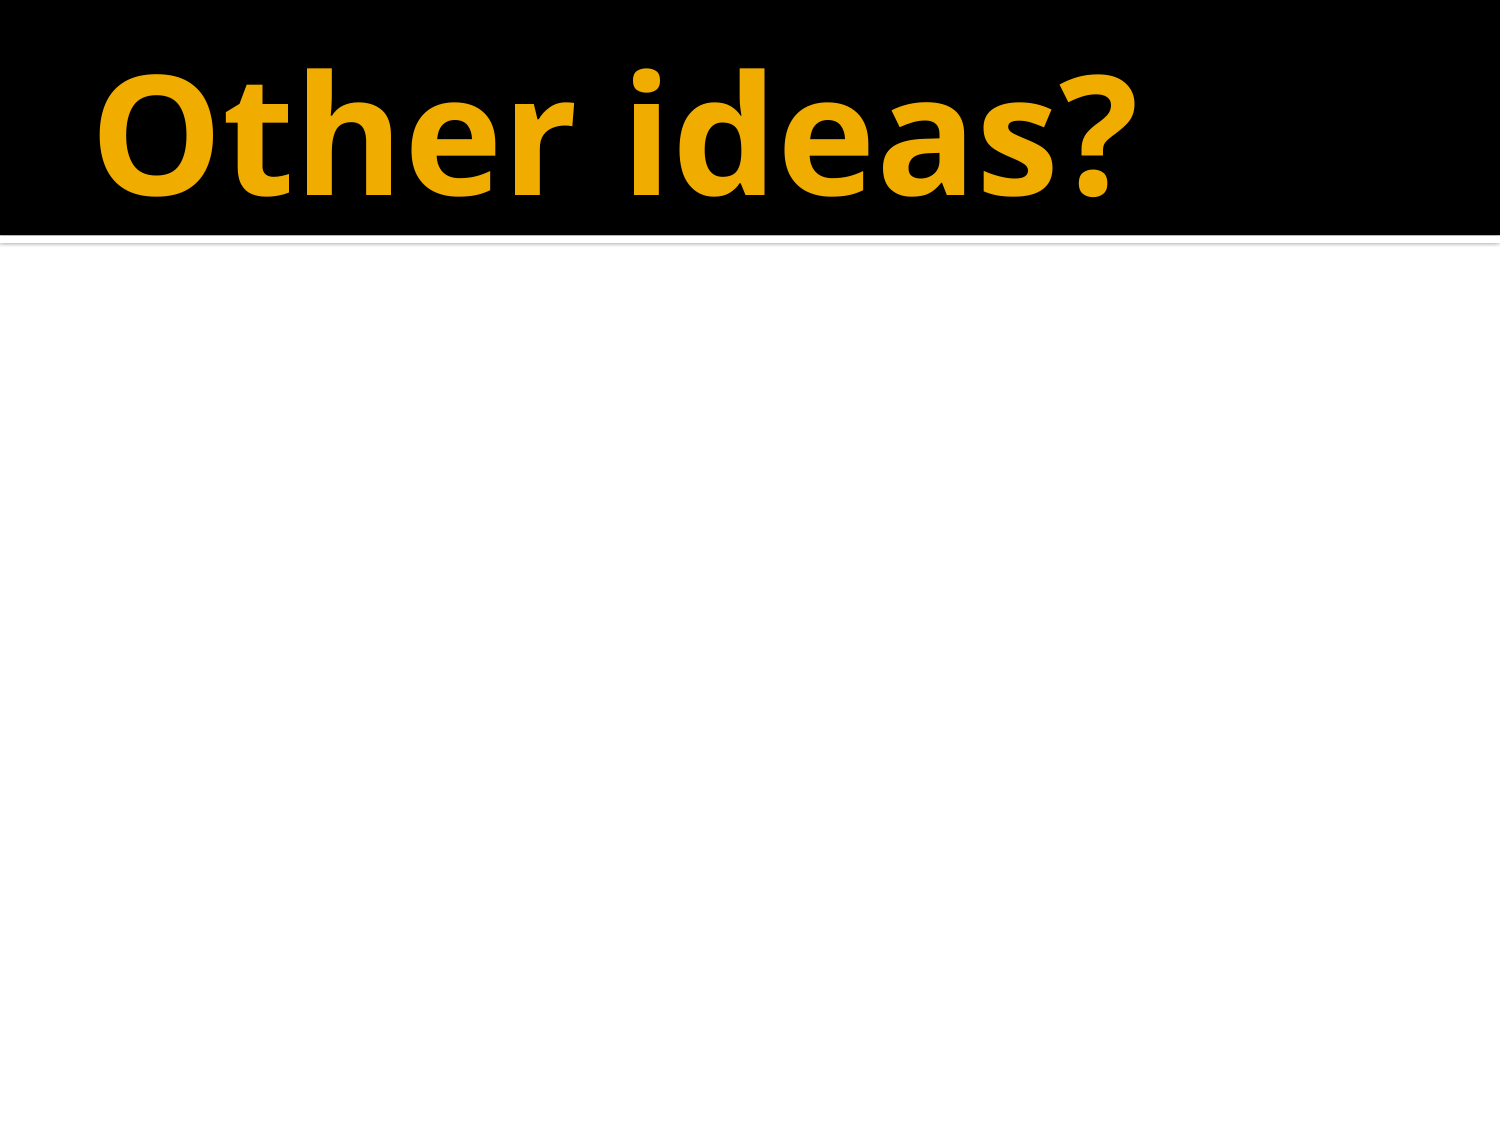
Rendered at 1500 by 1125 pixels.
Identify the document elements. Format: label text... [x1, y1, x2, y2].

title Other ideas? [75, 25, 1425, 231]
